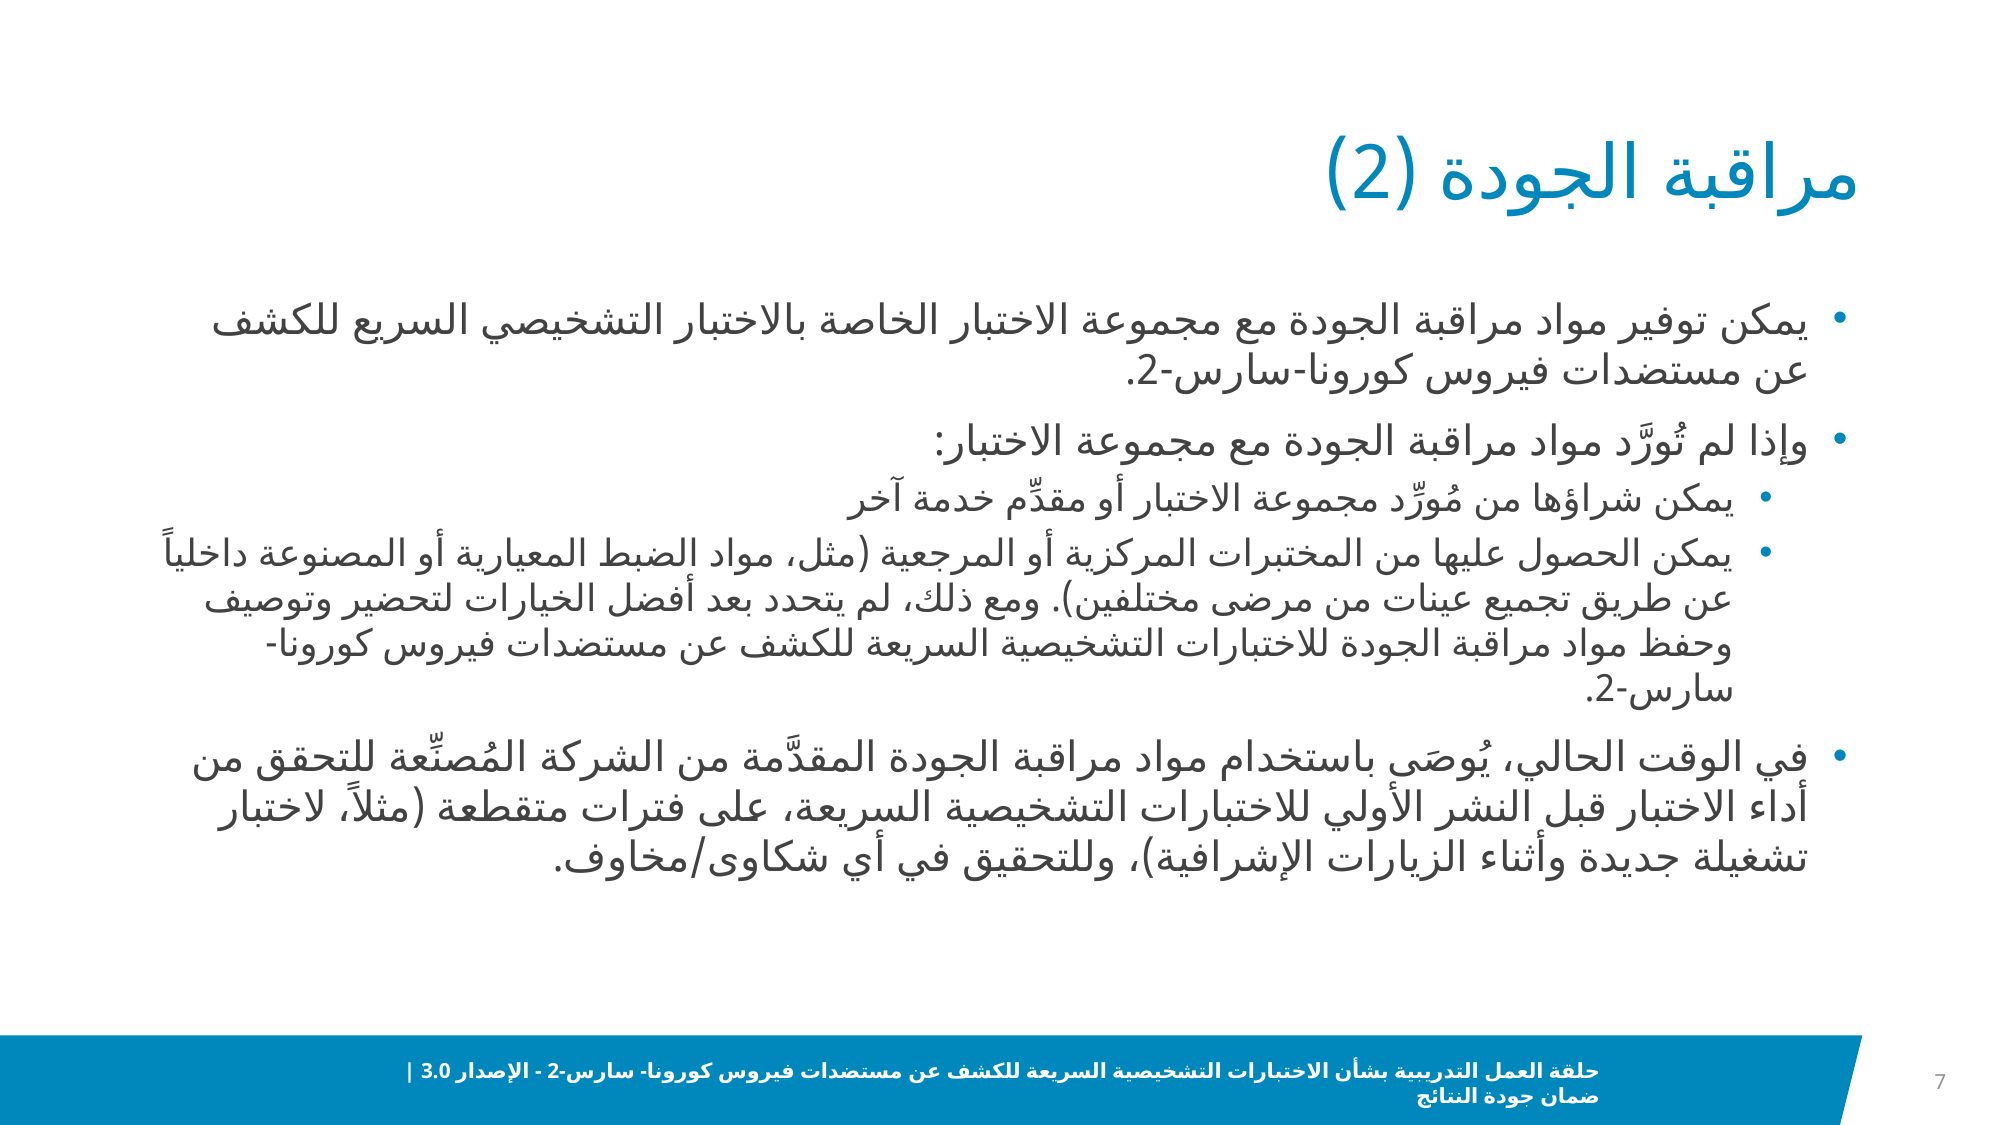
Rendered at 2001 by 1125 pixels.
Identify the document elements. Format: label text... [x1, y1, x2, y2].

slide_number 7 [1862, 1035, 1947, 1125]
footer حلقة العمل التدريبية بشأن الاختبارات التشخيصية السريعة للكشف عن مستضدات فيروس كورونا- سارس-2 - الإصدار 3.0 | ضمان جودة النتائج [399, 1041, 1600, 1124]
list يمكن توفير مواد مراقبة الجودة مع مجموعة الاختبار الخاصة بالاختبار التشخيصي السريع للكشف عن مستضدات فيروس كورونا-سارس-2. وإذا لم تُورَّد مواد مراقبة الجودة مع مجموعة الاختبار: يمكن شراؤها من مُورِّد مجموعة الاختبار أو مقدِّم خدمة آخر يمكن الحصول عليها من المختبرات المركزية أو المرجعية (مثل، مواد الضبط المعيارية أو المصنوعة داخلياً عن طريق تجميع عينات من مرضى مختلفين). ومع ذلك، لم يتحدد بعد أفضل الخيارات لتحضير وتوصيف وحفظ مواد مراقبة الجودة للاختبارات التشخيصية السريعة للكشف عن مستضدات فيروس كورونا-سارس-2. في الوقت الحالي، يُوصَى باستخدام مواد مراقبة الجودة المقدَّمة من الشركة المُصنِّعة للتحقق من أداء الاختبار قبل النشر الأولي للاختبارات التشخيصية السريعة، على فترات متقطعة (مثلاً، لاختبار تشغيلة جديدة وأثناء الزيارات الإشرافية)، وللتحقيق في أي شكاوى/مخاوف. [137, 284, 1863, 1014]
title مراقبة الجودة (2) [137, 59, 1863, 215]
